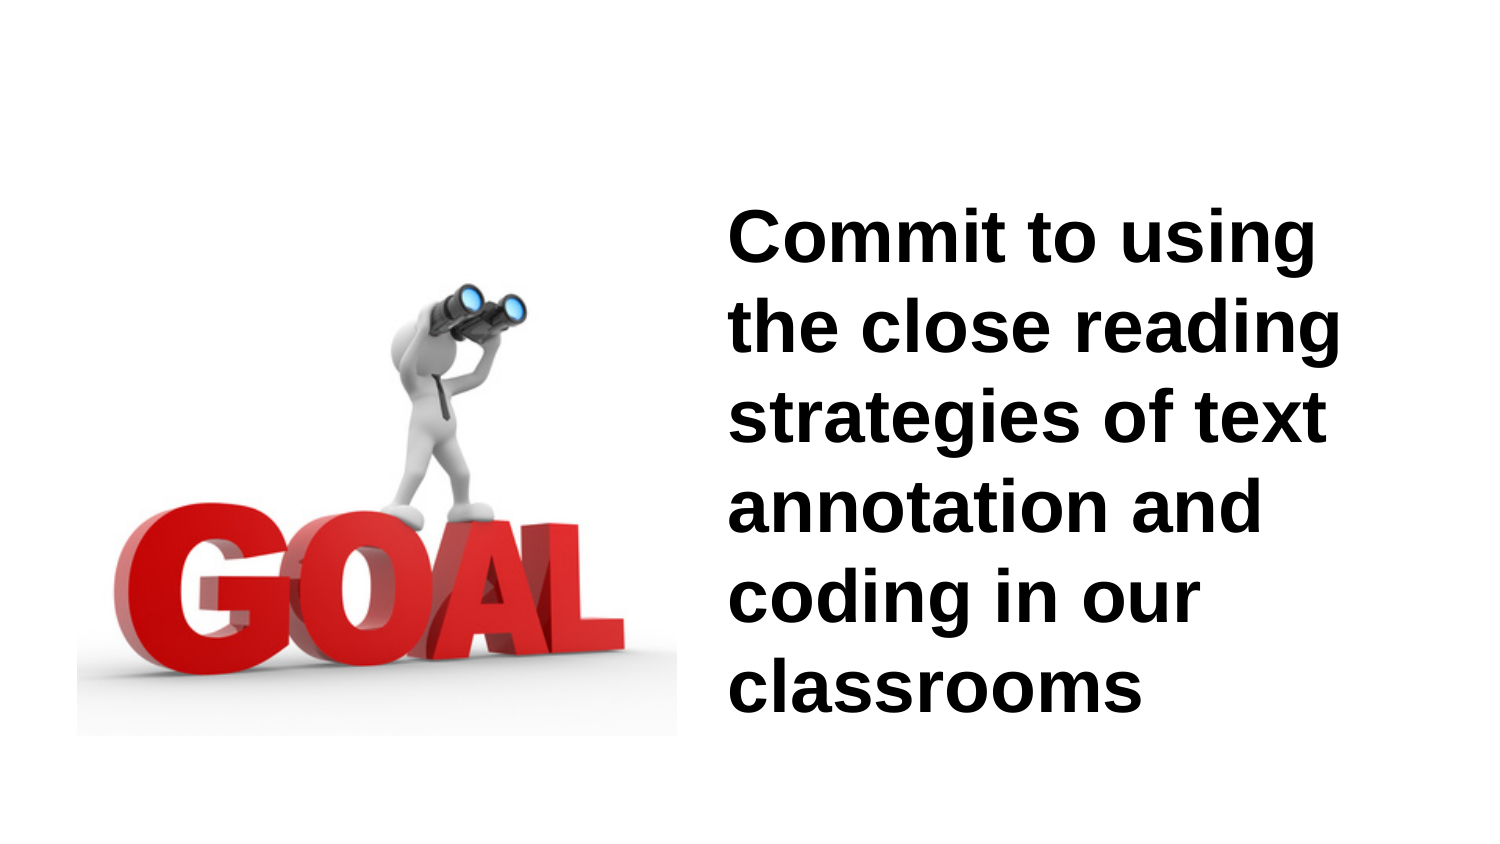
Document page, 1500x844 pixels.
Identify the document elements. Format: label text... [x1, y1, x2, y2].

picture [76, 246, 678, 736]
title Commit to using the close reading strategies of text annotation and coding in our classrooms [712, 149, 1422, 743]
